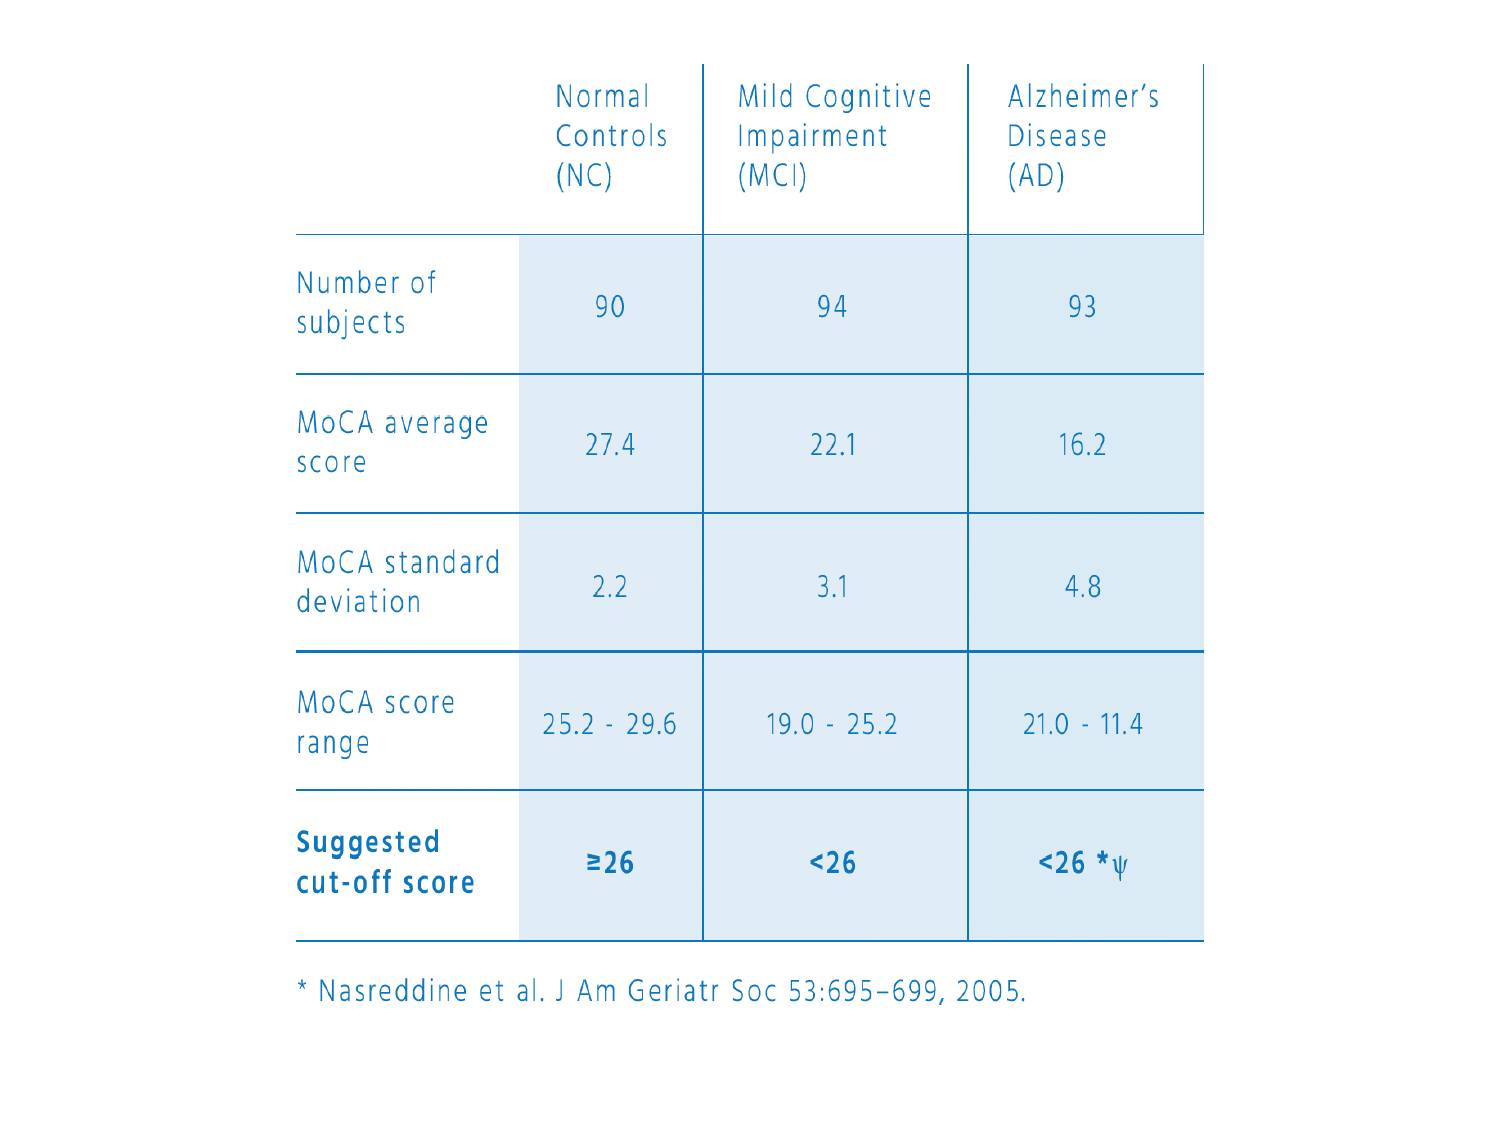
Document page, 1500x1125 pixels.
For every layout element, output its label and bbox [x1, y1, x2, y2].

list [74, 64, 1426, 1006]
